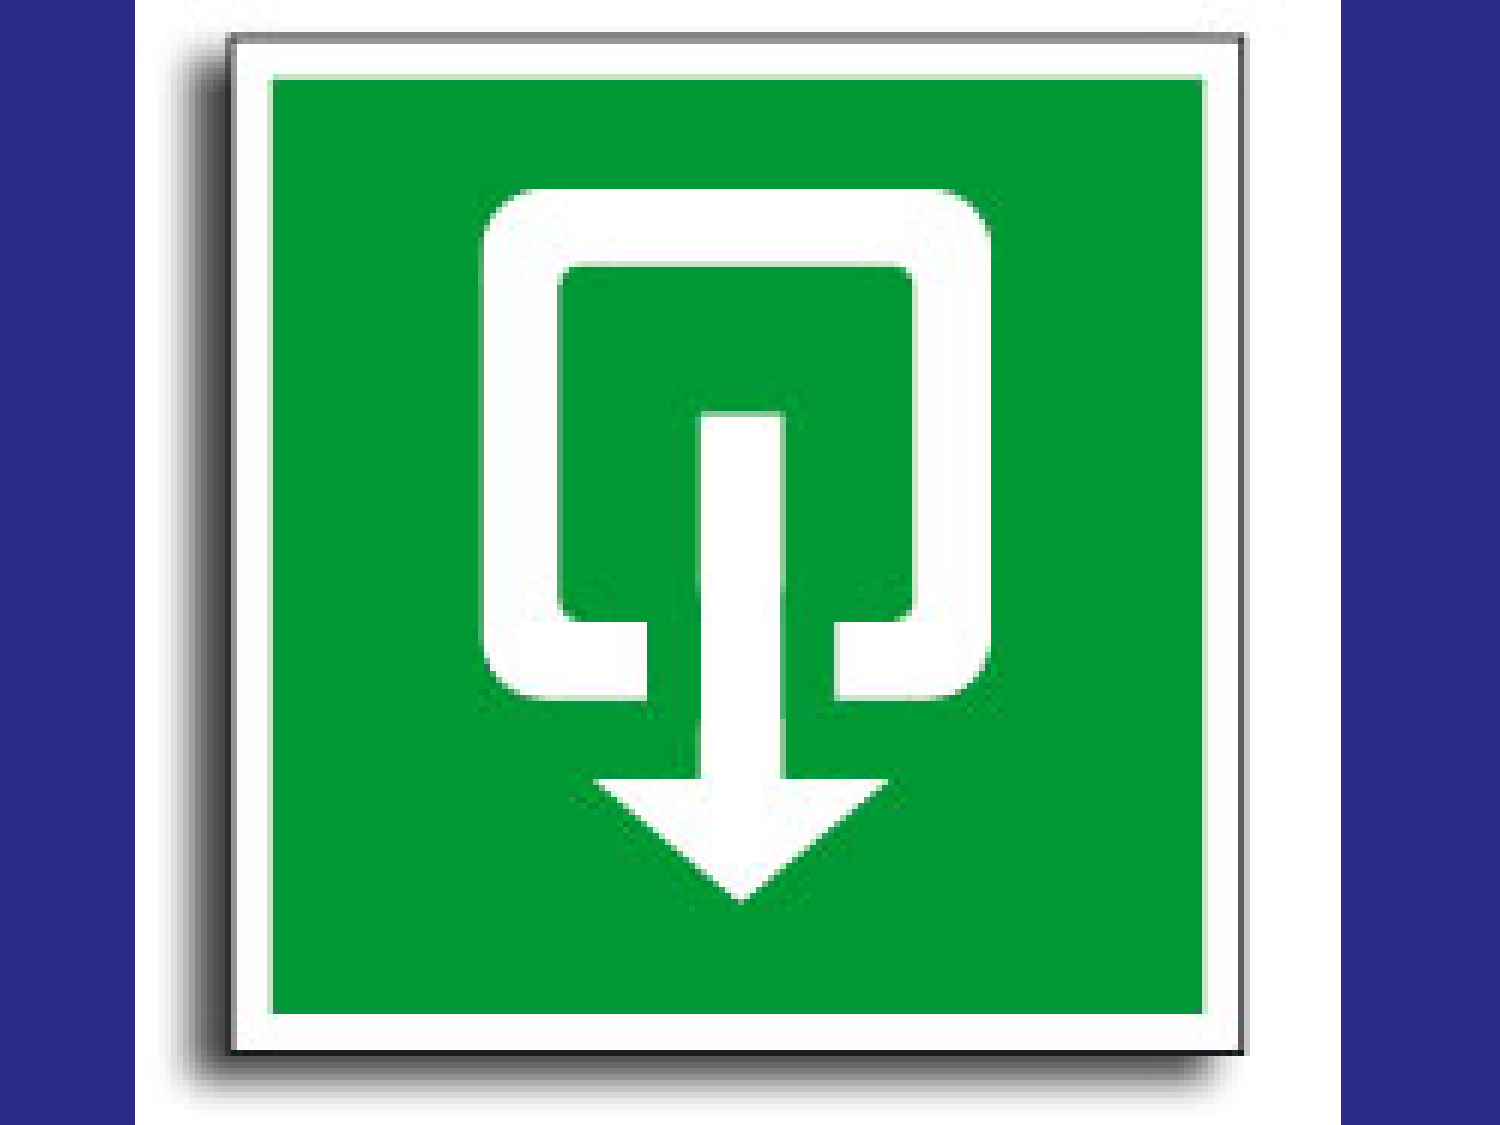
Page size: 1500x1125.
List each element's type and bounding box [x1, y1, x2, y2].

picture [135, 0, 1341, 1125]
